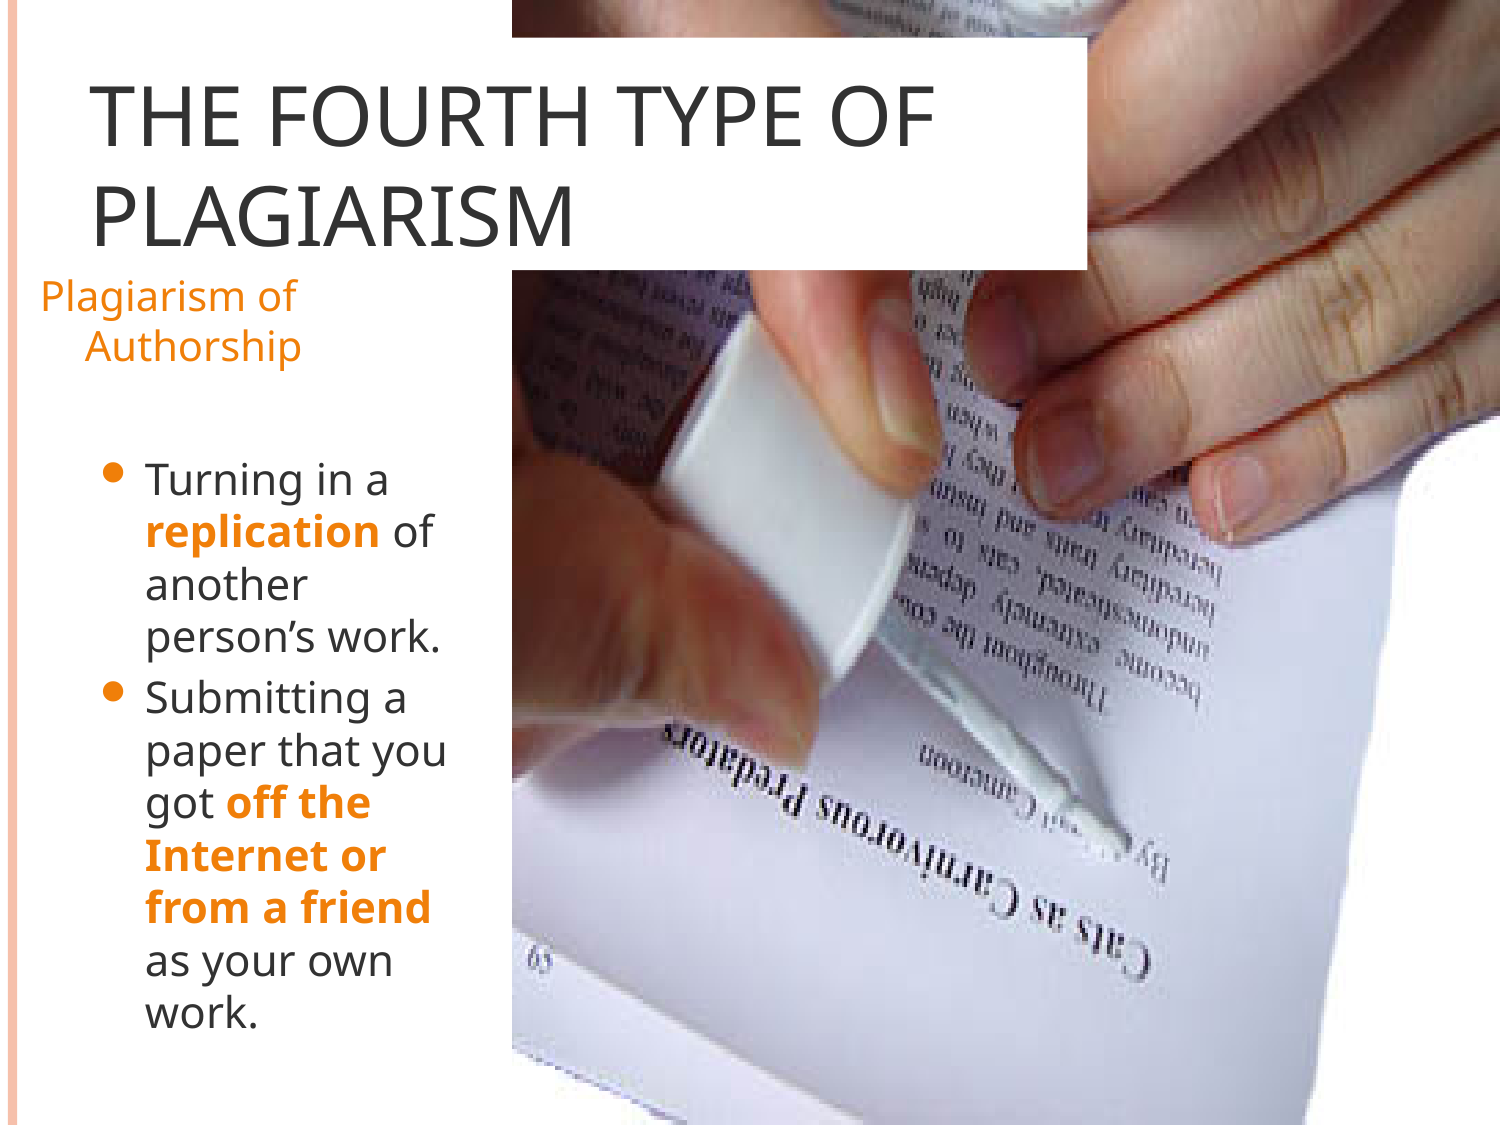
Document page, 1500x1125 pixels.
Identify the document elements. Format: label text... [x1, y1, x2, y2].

title The Fourth Type of Plagiarism [75, 37, 506, 271]
picture [511, 0, 1500, 1125]
list Plagiarism of Authorship Turning in a replication of another person’s work. Submitting a paper that you got off the Internet or from a friend as your own work. [24, 262, 488, 1063]
